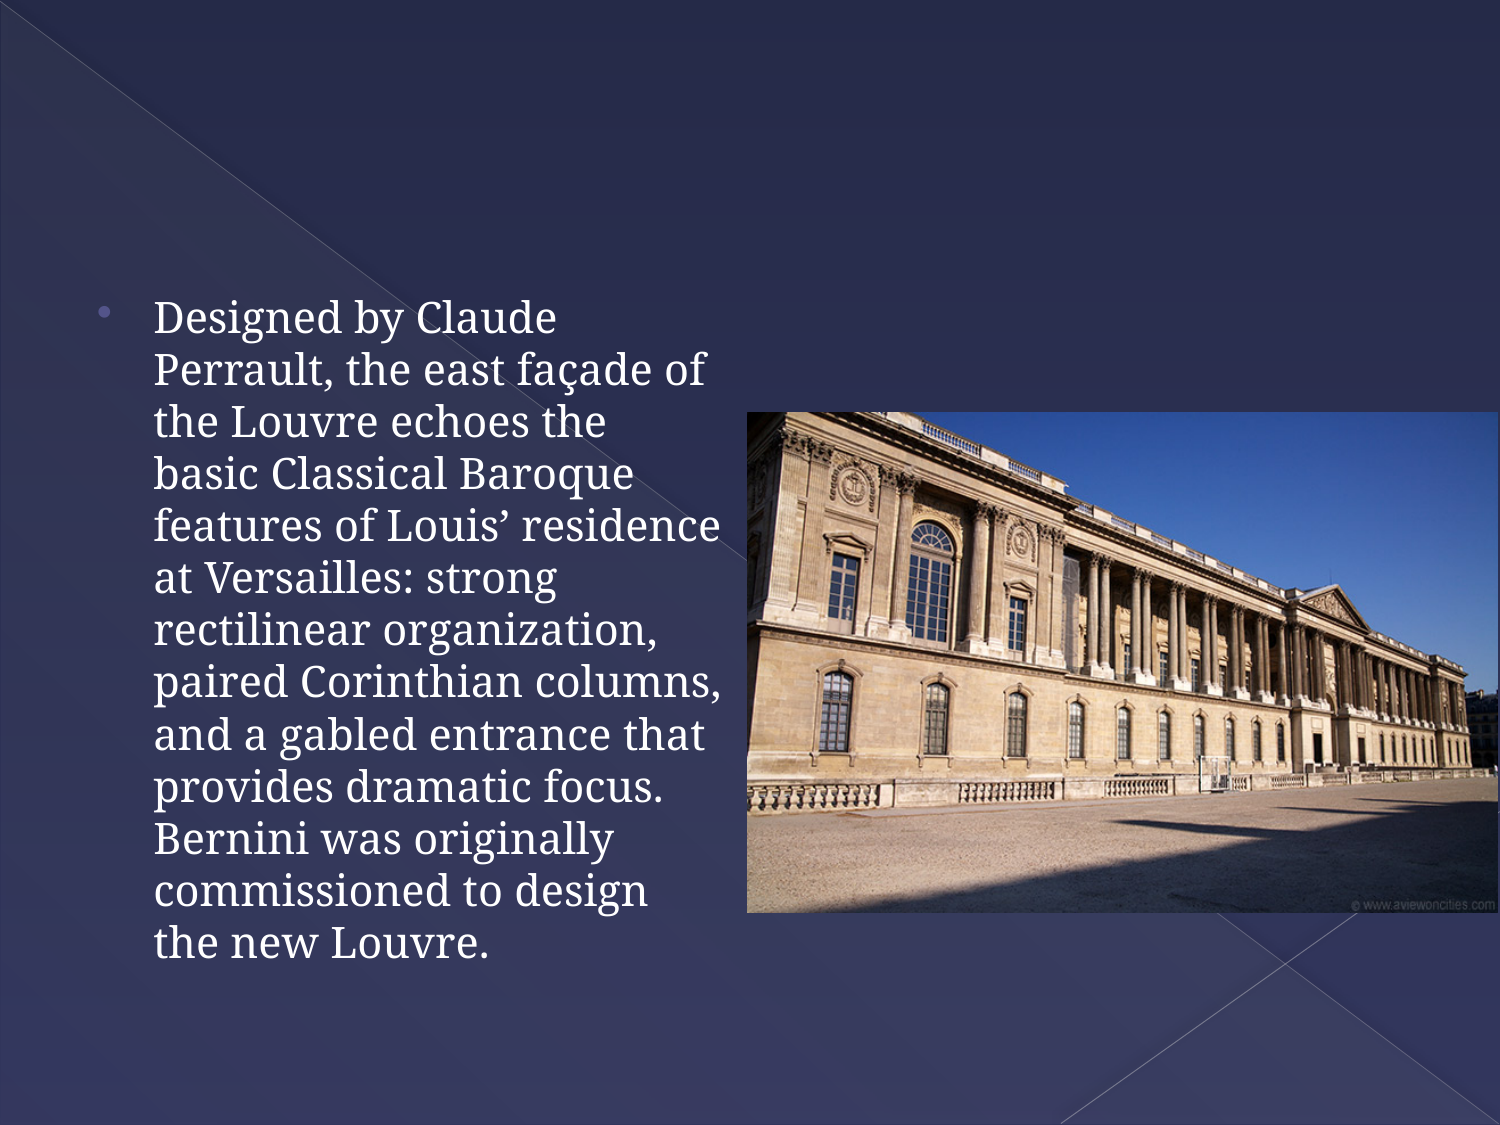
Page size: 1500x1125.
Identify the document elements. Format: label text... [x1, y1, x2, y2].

picture [747, 412, 1498, 913]
list Designed by Claude Perrault, the east façade of the Louvre echoes the basic Classical Baroque features of Louis’ residence at Versailles: strong rectilinear organization, paired Corinthian columns, and a gabled entrance that provides dramatic focus. Bernini was originally commissioned to design the new Louvre. [75, 282, 738, 1025]
